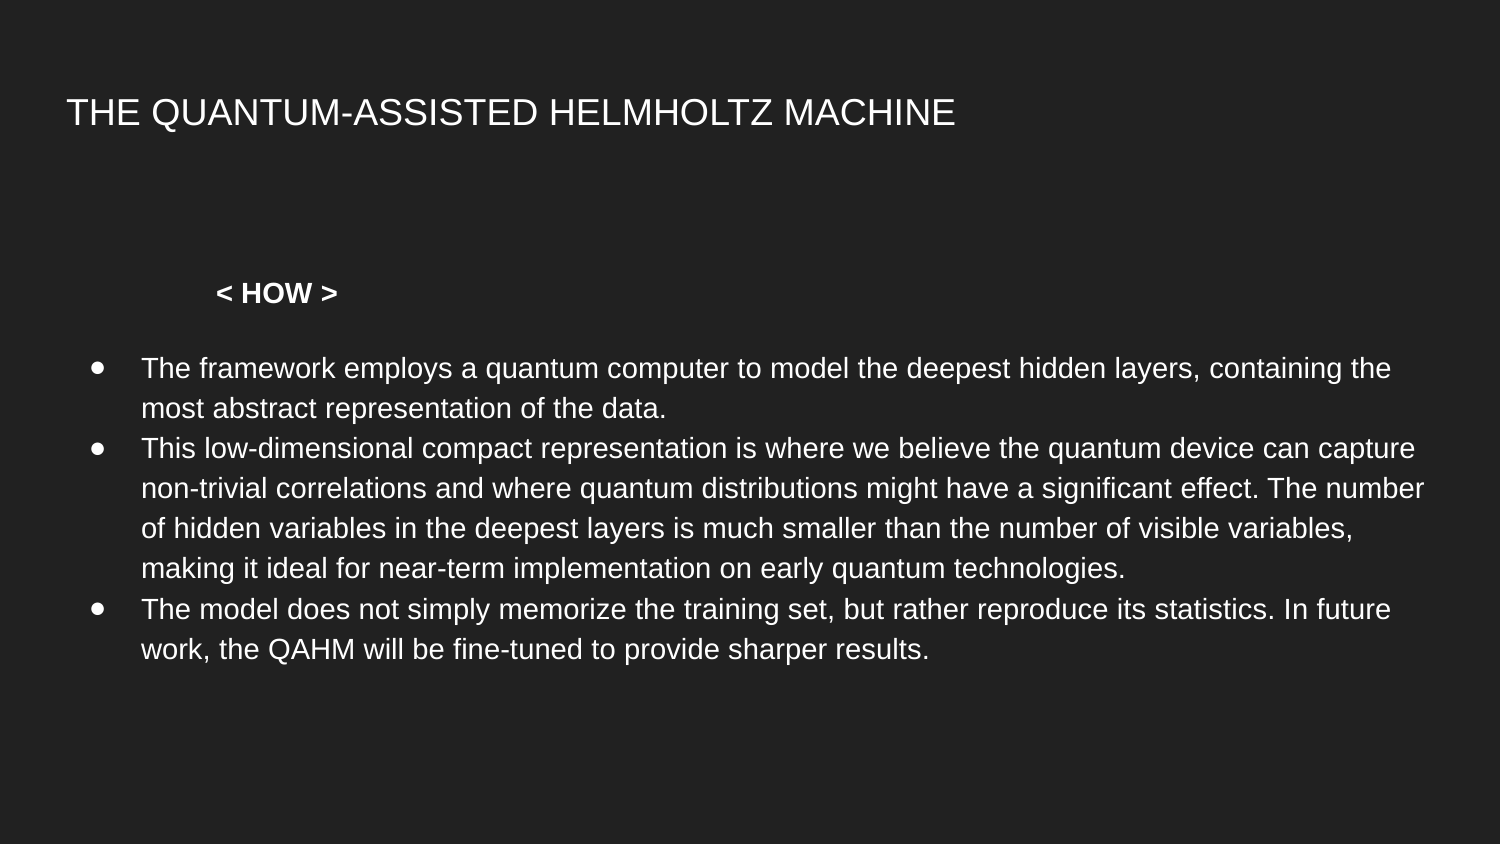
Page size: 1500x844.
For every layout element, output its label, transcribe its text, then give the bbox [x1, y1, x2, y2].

title THE QUANTUM-ASSISTED HELMHOLTZ MACHINE [51, 72, 1449, 167]
list < HOW > The framework employs a quantum computer to model the deepest hidden layers, containing the most abstract representation of the data. This low-dimensional compact representation is where we believe the quantum device can capture non-trivial correlations and where quantum distributions might have a significant effect. The number of hidden variables in the deepest layers is much smaller than the number of visible variables, making it ideal for near-term implementation on early quantum technologies. The model does not simply memorize the training set, but rather reproduce its statistics. In future work, the QAHM will be fine-tuned to provide sharper results. [51, 189, 1449, 750]
